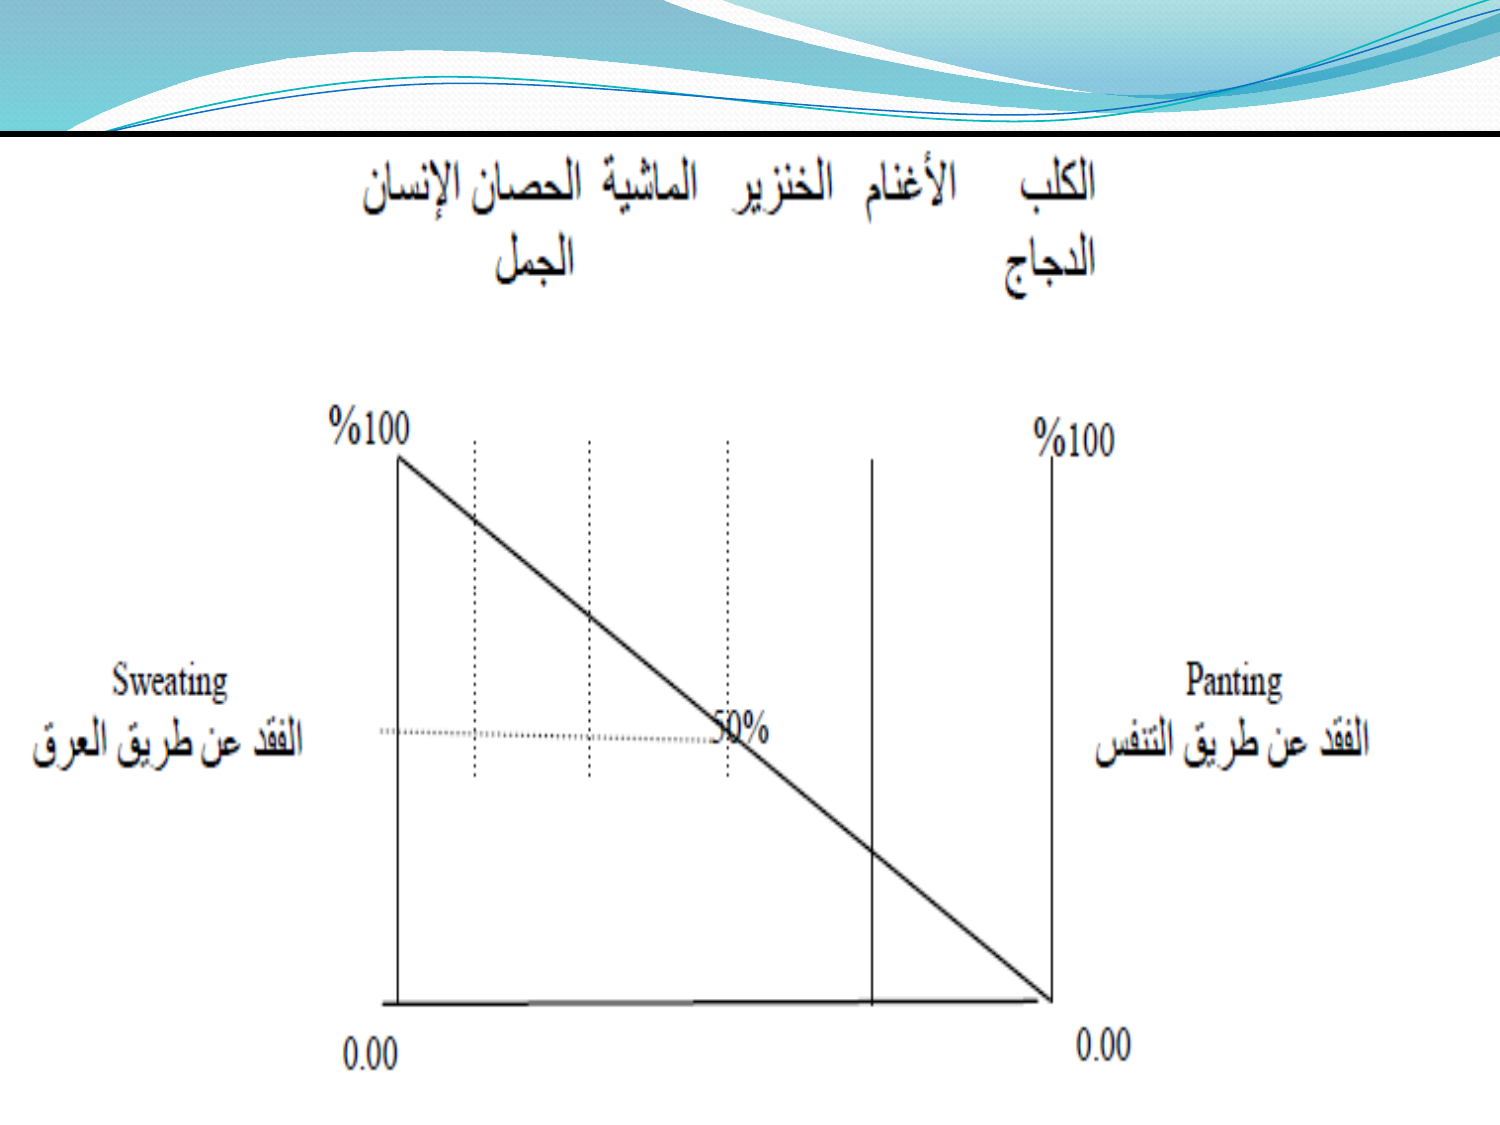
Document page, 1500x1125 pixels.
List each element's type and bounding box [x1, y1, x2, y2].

picture [0, 137, 1500, 1125]
